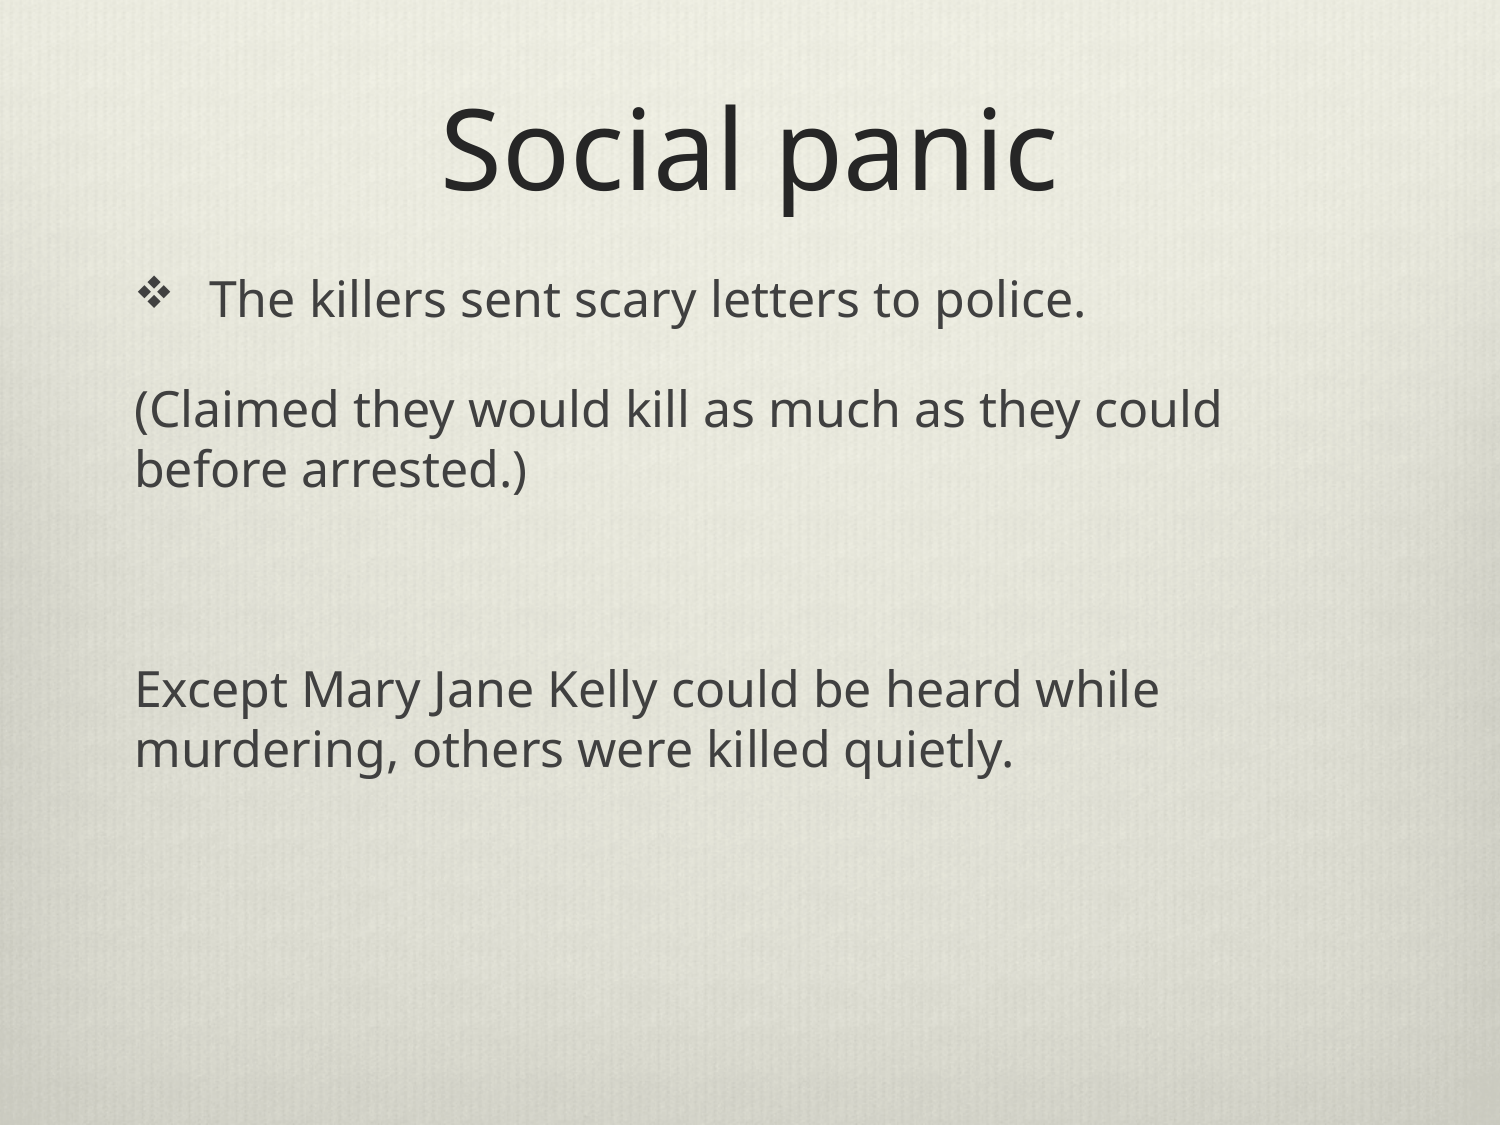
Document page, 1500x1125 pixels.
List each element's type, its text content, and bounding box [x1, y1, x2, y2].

title Social panic [119, 51, 1381, 240]
list The killers sent scary letters to police. (Claimed they would kill as much as they could before arrested.) Except Mary Jane Kelly could be heard while murdering, others were killed quietly. [119, 260, 1381, 1011]
